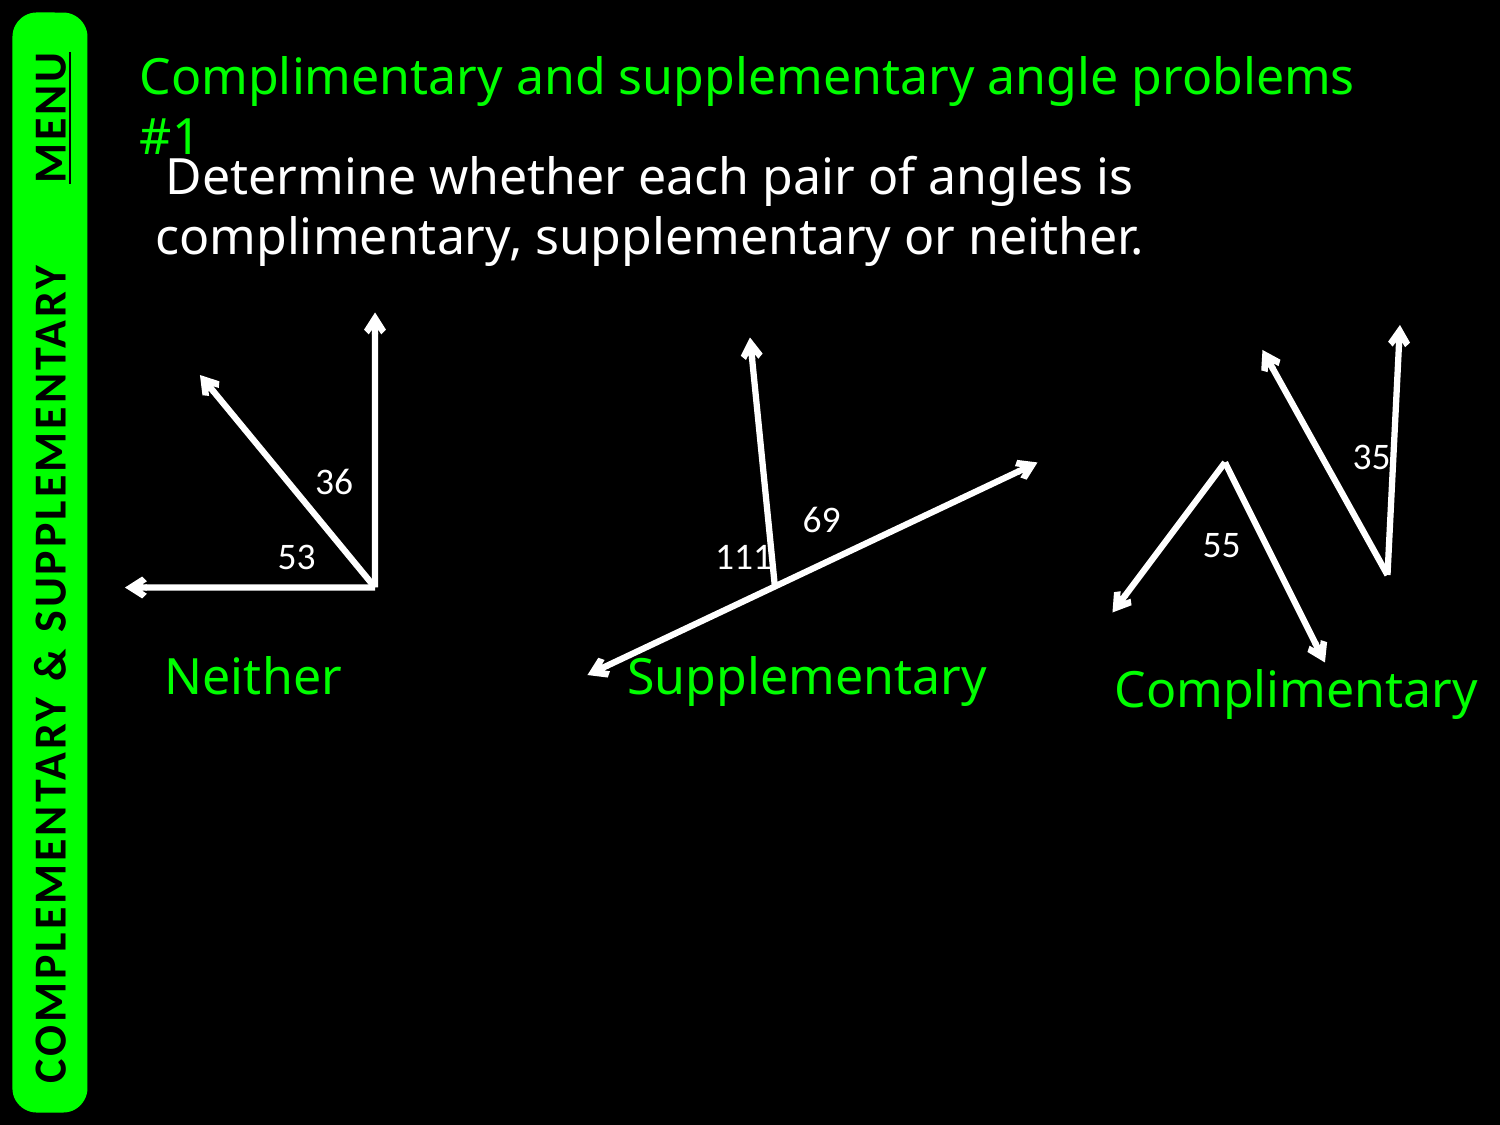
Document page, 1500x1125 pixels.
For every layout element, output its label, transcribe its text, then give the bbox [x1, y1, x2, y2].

text_box COMPLEMENTARY & SUPPLEMENTARY MENU [12, 37, 83, 1099]
text_box [788, 461, 1038, 581]
text_box [587, 662, 612, 676]
text_box [1262, 349, 1388, 576]
text_box [367, 312, 383, 587]
text_box 36 [300, 449, 369, 510]
text_box [199, 375, 300, 497]
text_box [1112, 462, 1226, 613]
text_box Supplementary [612, 637, 1013, 713]
text_box 35 [1337, 424, 1406, 485]
text_box 53 [262, 524, 331, 585]
text_box Determine whether each pair of angles is complimentary, supplementary or neither. [124, 137, 1175, 273]
text_box Neither [149, 637, 388, 713]
text_box [124, 580, 374, 595]
text_box 69 [787, 487, 856, 548]
text_box 55 [1187, 512, 1256, 573]
text_box 111 [700, 524, 788, 585]
text_box Complimentary [1100, 649, 1500, 725]
text_box Complimentary and supplementary angle problems #1 [124, 37, 1463, 173]
text_box [12, 12, 88, 1113]
